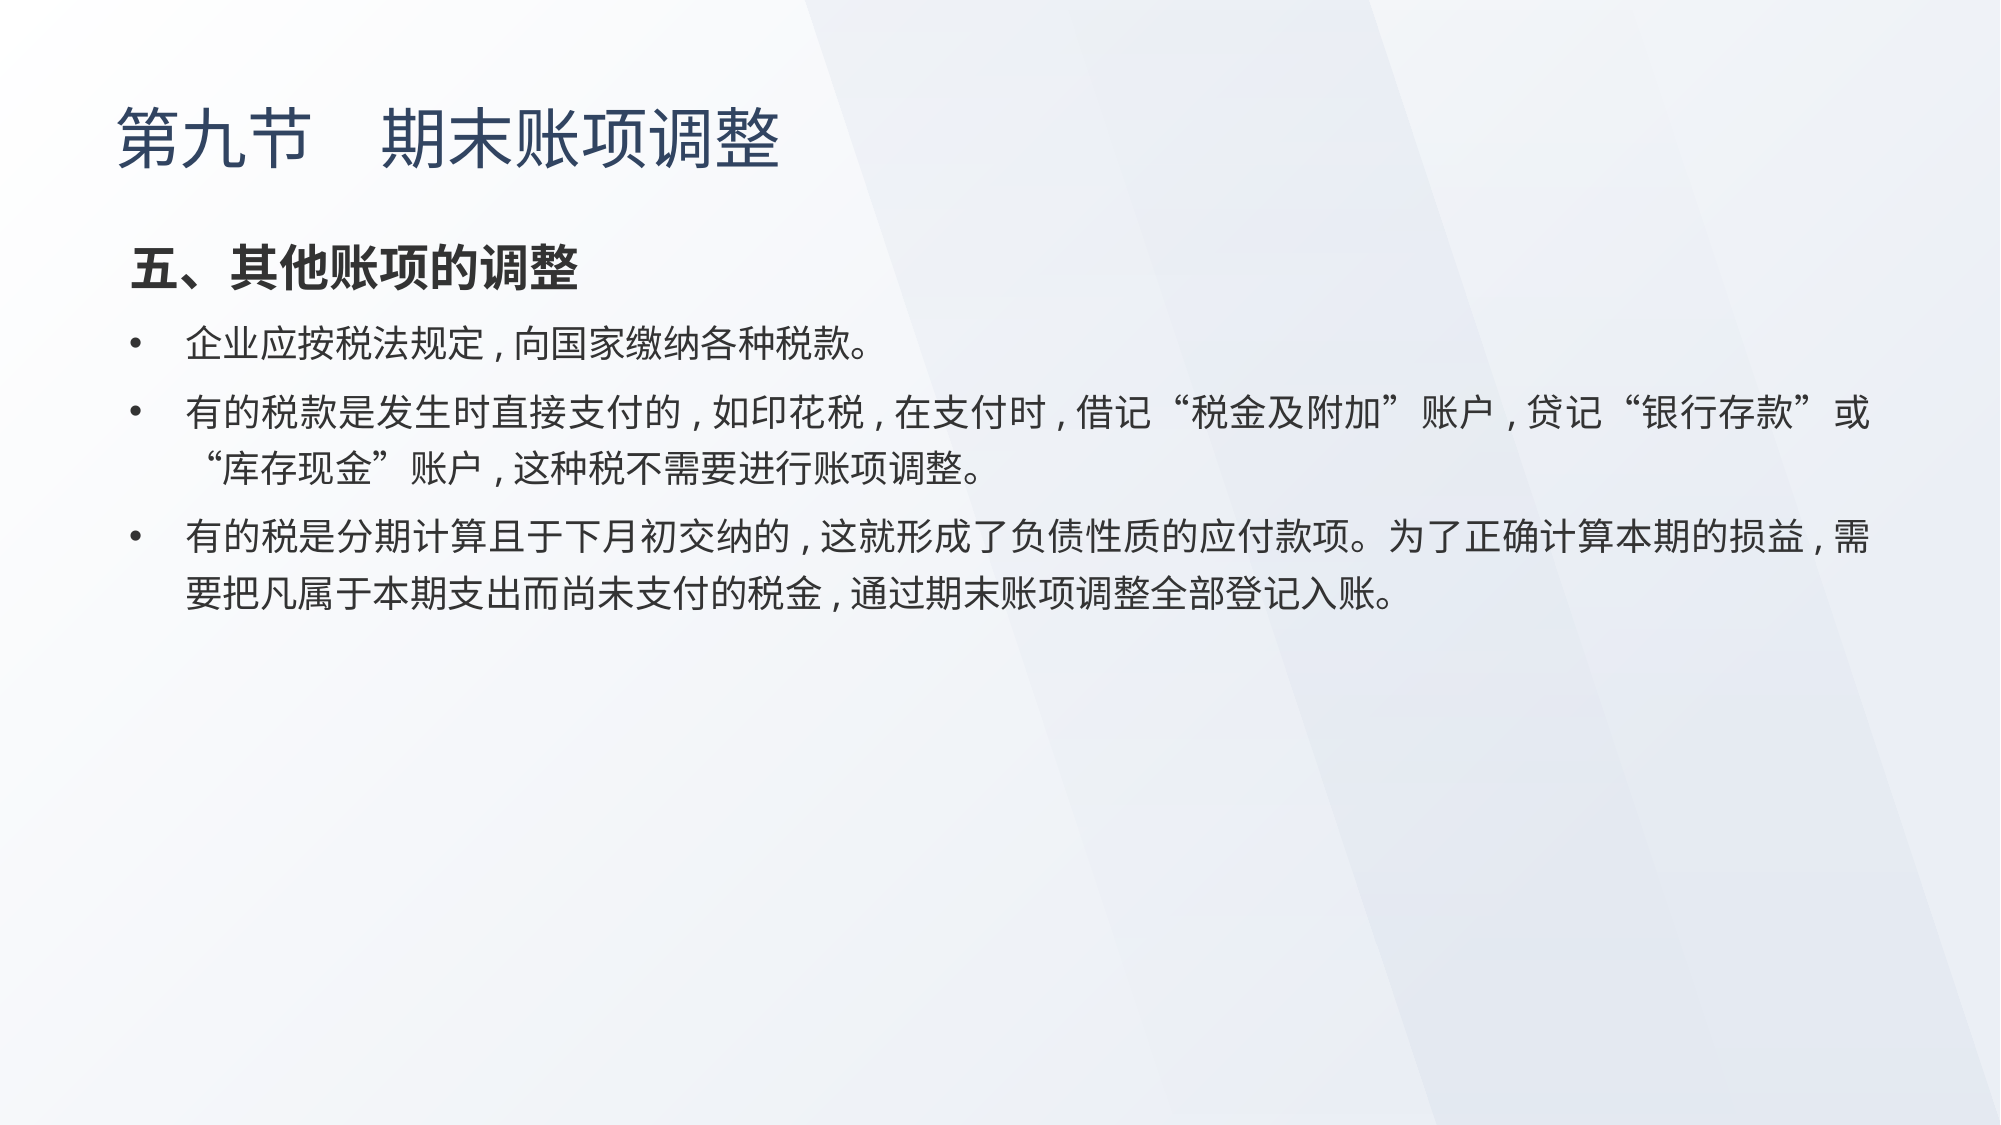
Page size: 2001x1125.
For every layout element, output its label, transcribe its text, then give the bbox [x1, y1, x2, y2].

text_box 五、其他账项的调整 企业应按税法规定,向国家缴纳各种税款。 有的税款是发生时直接支付的,如印花税,在支付时,借记“税金及附加”账户,贷记“银行存款”或“库存现金”账户,这种税不需要进行账项调整。 有的税是分期计算且于下月初交纳的,这就形成了负债性质的应付款项。为了正确计算本期的损益,需要把凡属于本期支出而尚未支付的税金,通过期末账项调整全部登记入账。 [114, 213, 1886, 1013]
title 第九节 期末账项调整 [114, 59, 1886, 178]
